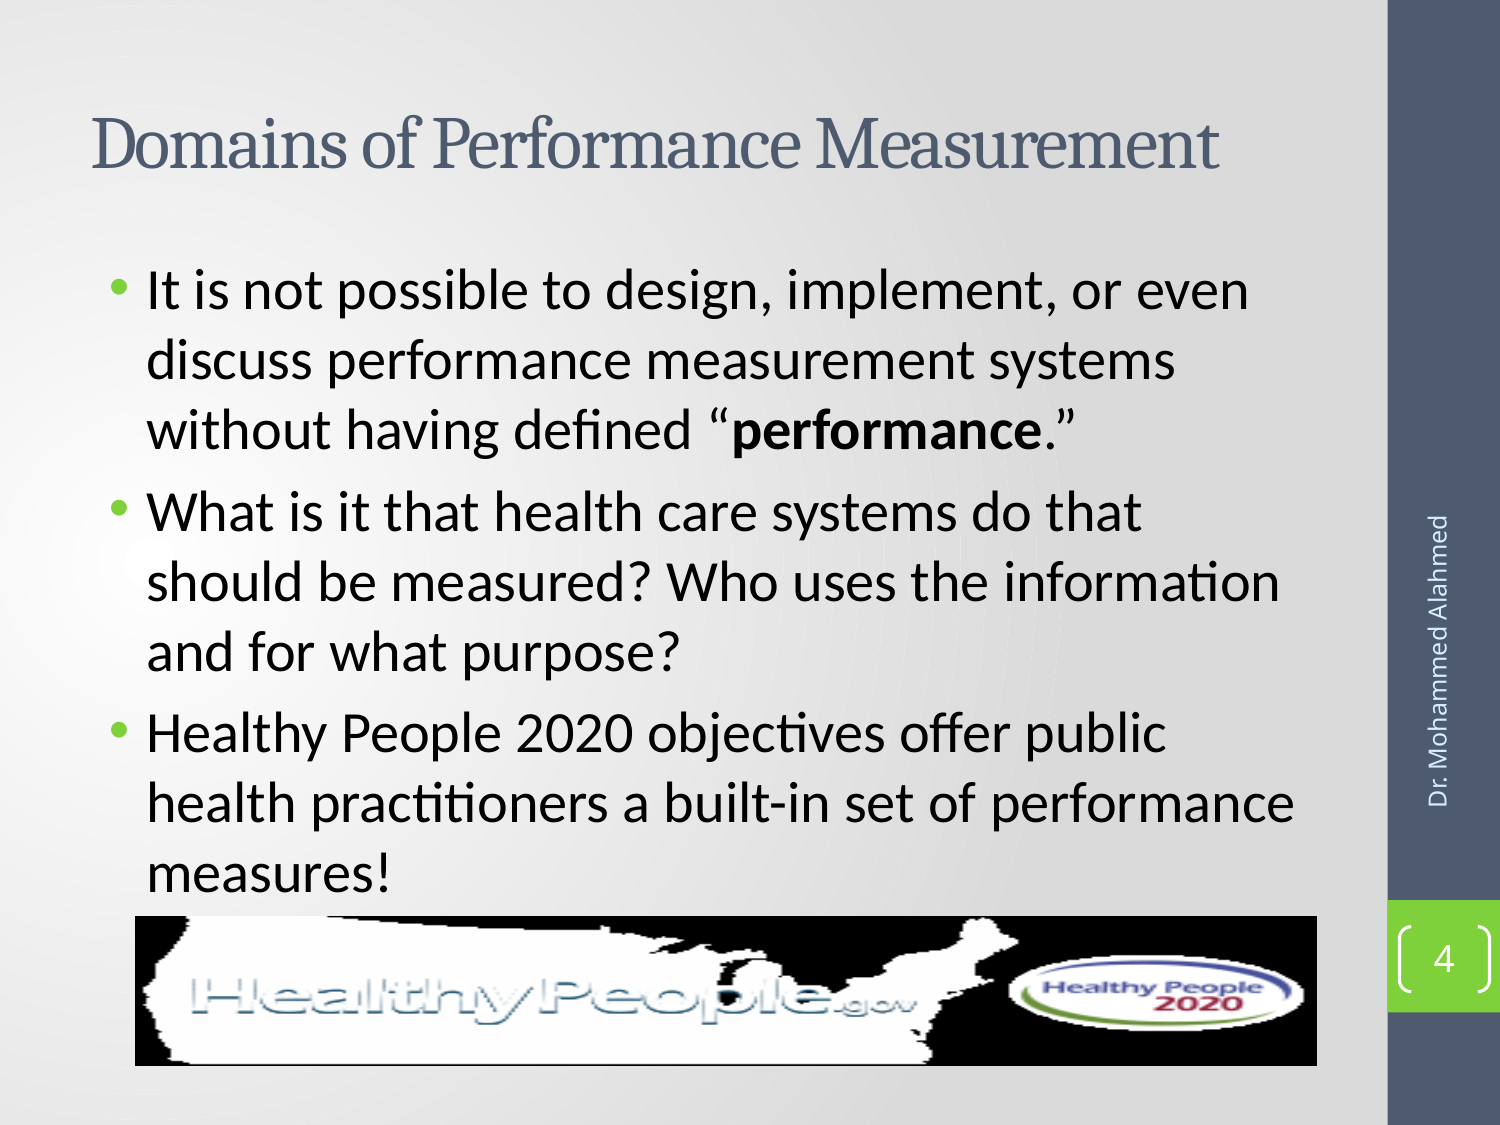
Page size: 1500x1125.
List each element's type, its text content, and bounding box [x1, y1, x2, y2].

slide_number 4 [1397, 925, 1492, 994]
picture [135, 916, 1318, 1066]
footer Dr. Mohammed Alahmed [1408, 500, 1469, 889]
title Domains of Performance Measurement [75, 45, 1325, 233]
list It is not possible to design, implement, or even discuss performance measurement systems without having defined “performance.” What is it that health care systems do that should be measured? Who uses the information and for what purpose? Healthy People 2020 objectives offer public health practitioners a built-in set of performance measures! [75, 243, 1325, 917]
